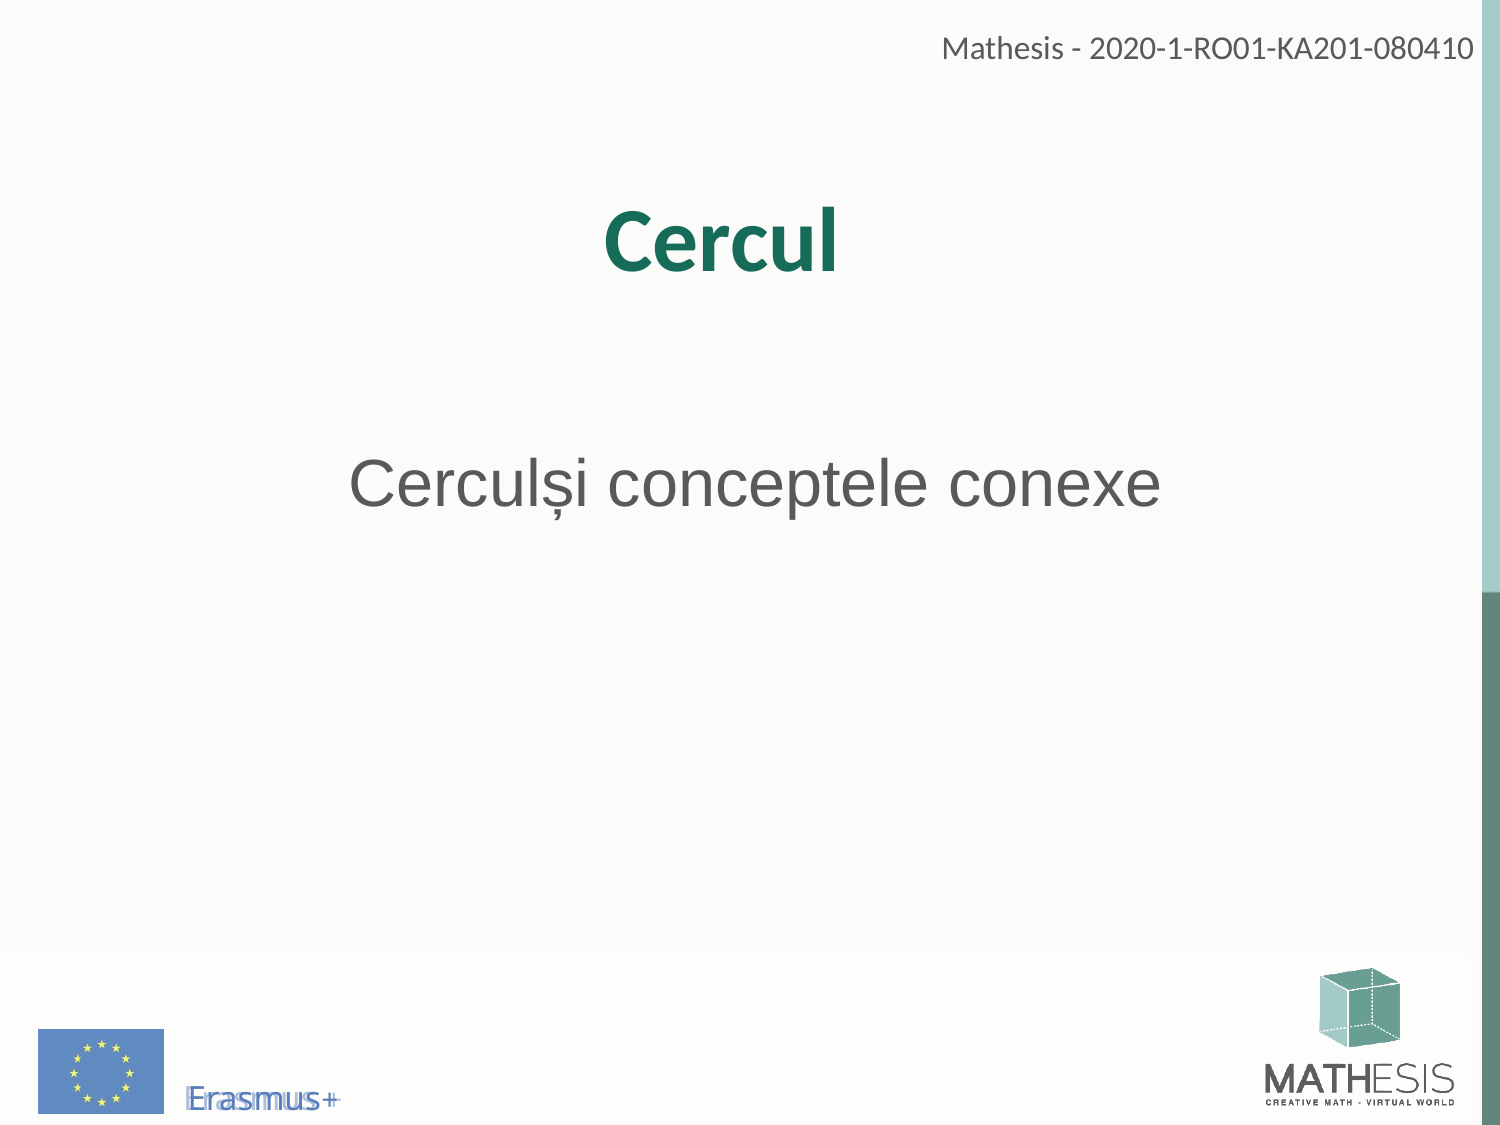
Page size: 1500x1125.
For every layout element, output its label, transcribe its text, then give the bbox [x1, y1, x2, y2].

title Cercul [53, 172, 1412, 414]
subtitle Cerculși conceptele conexe [53, 432, 1459, 721]
